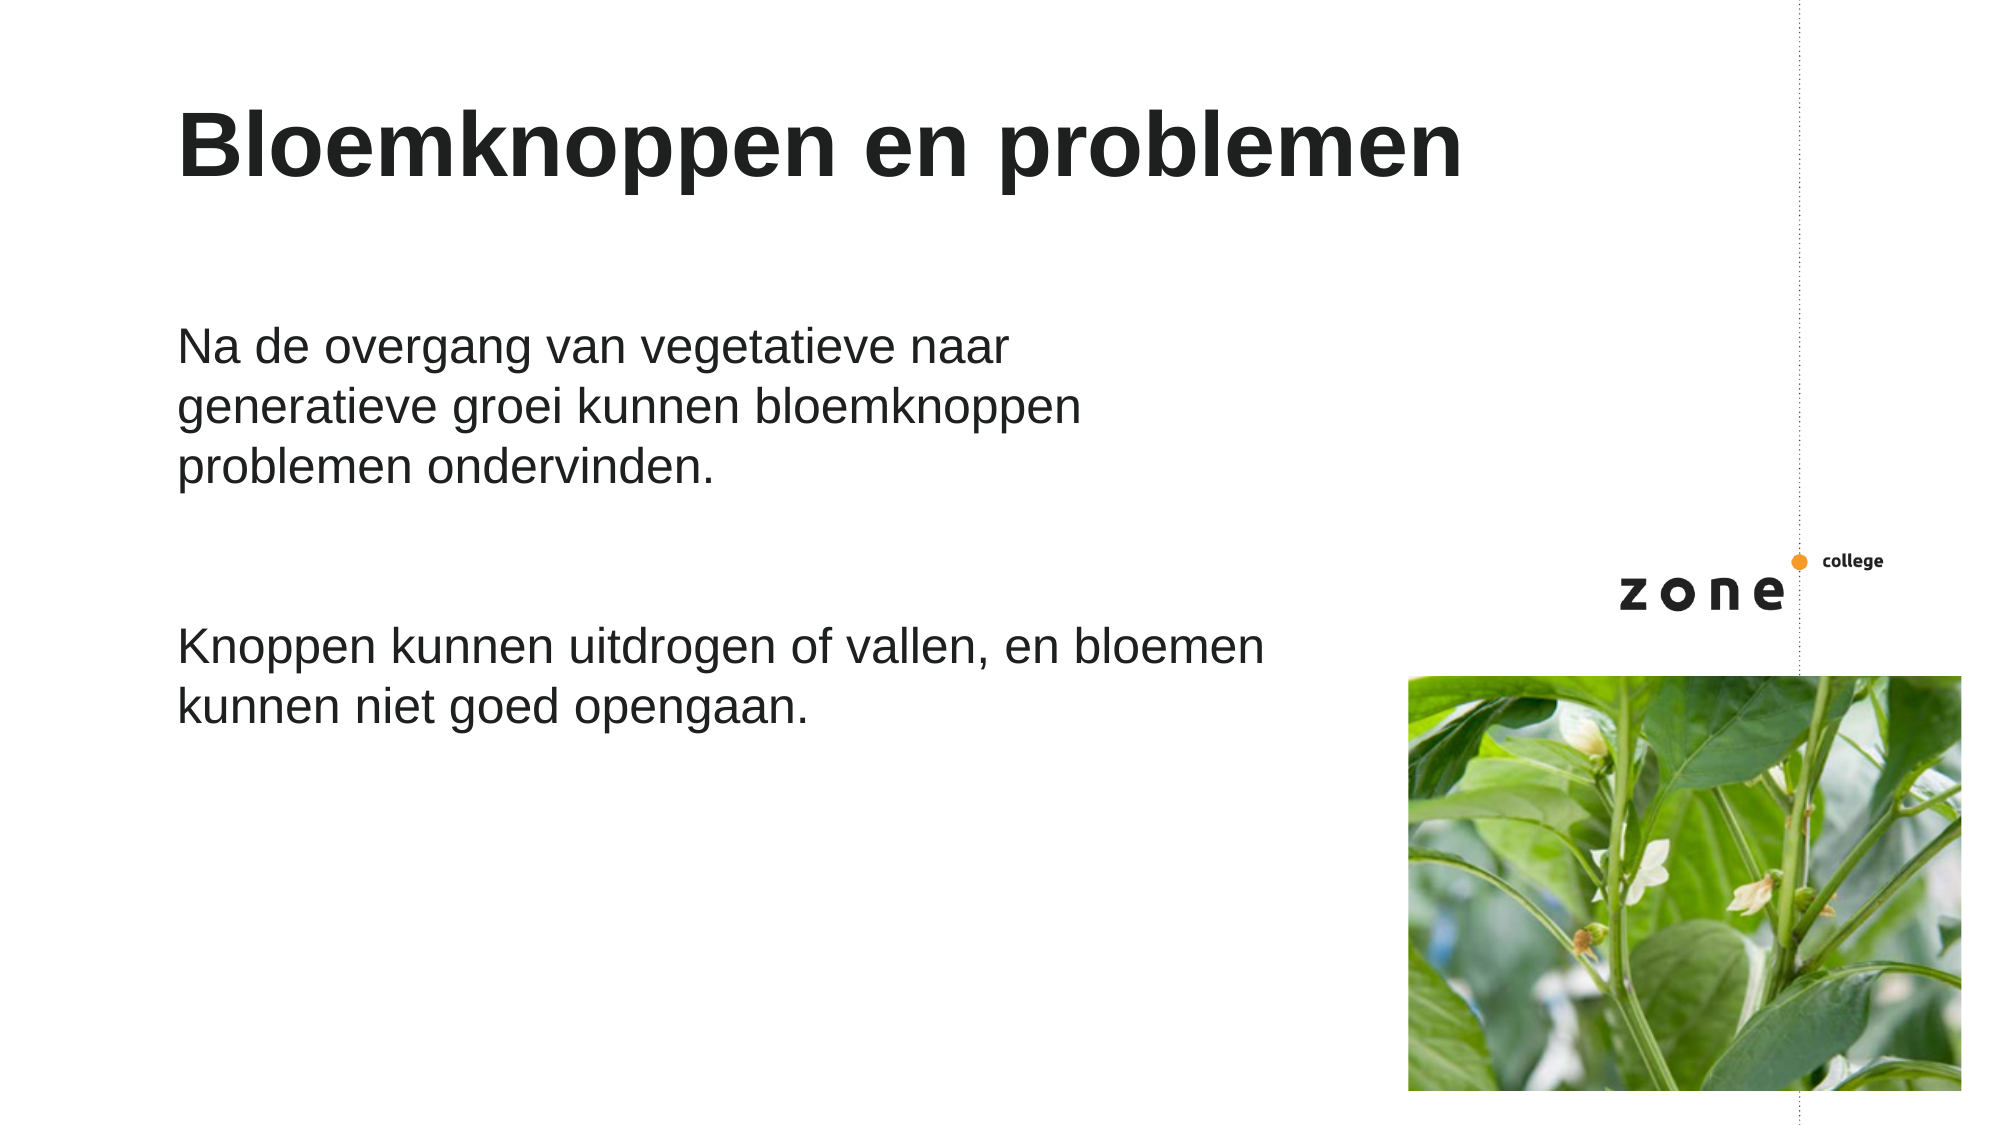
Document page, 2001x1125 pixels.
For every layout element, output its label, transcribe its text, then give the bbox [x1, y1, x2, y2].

title Bloemknoppen en problemen [177, 97, 1471, 261]
list Na de overgang van vegetatieve naar generatieve groei kunnen bloemknoppen problemen ondervinden. Knoppen kunnen uitdrogen of vallen, en bloemen kunnen niet goed opengaan. [177, 313, 1269, 1091]
picture [1408, 0, 2001, 1125]
